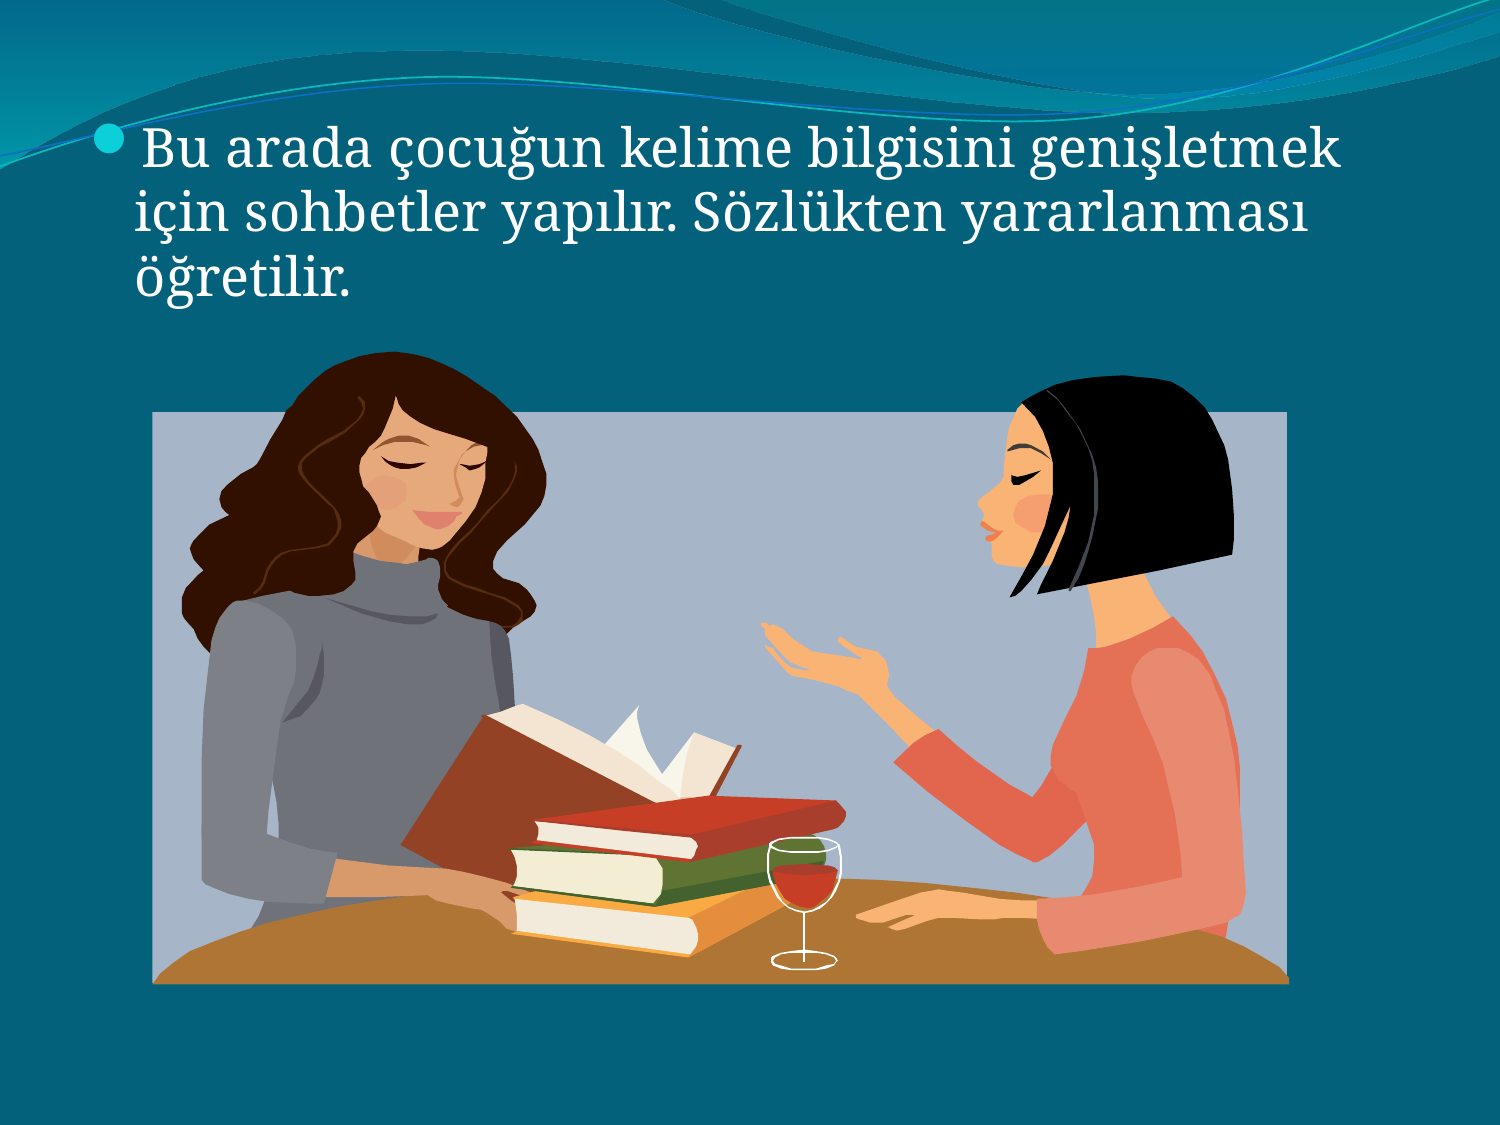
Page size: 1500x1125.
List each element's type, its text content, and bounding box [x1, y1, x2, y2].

table_cell ANLAMLARI [145, 352, 1297, 997]
list Bu arada çocuğun kelime bilgisini genişletmek için sohbetler yapılır. Sözlükten yararlanması öğretilir. [75, 105, 1425, 1038]
picture [153, 352, 1289, 984]
